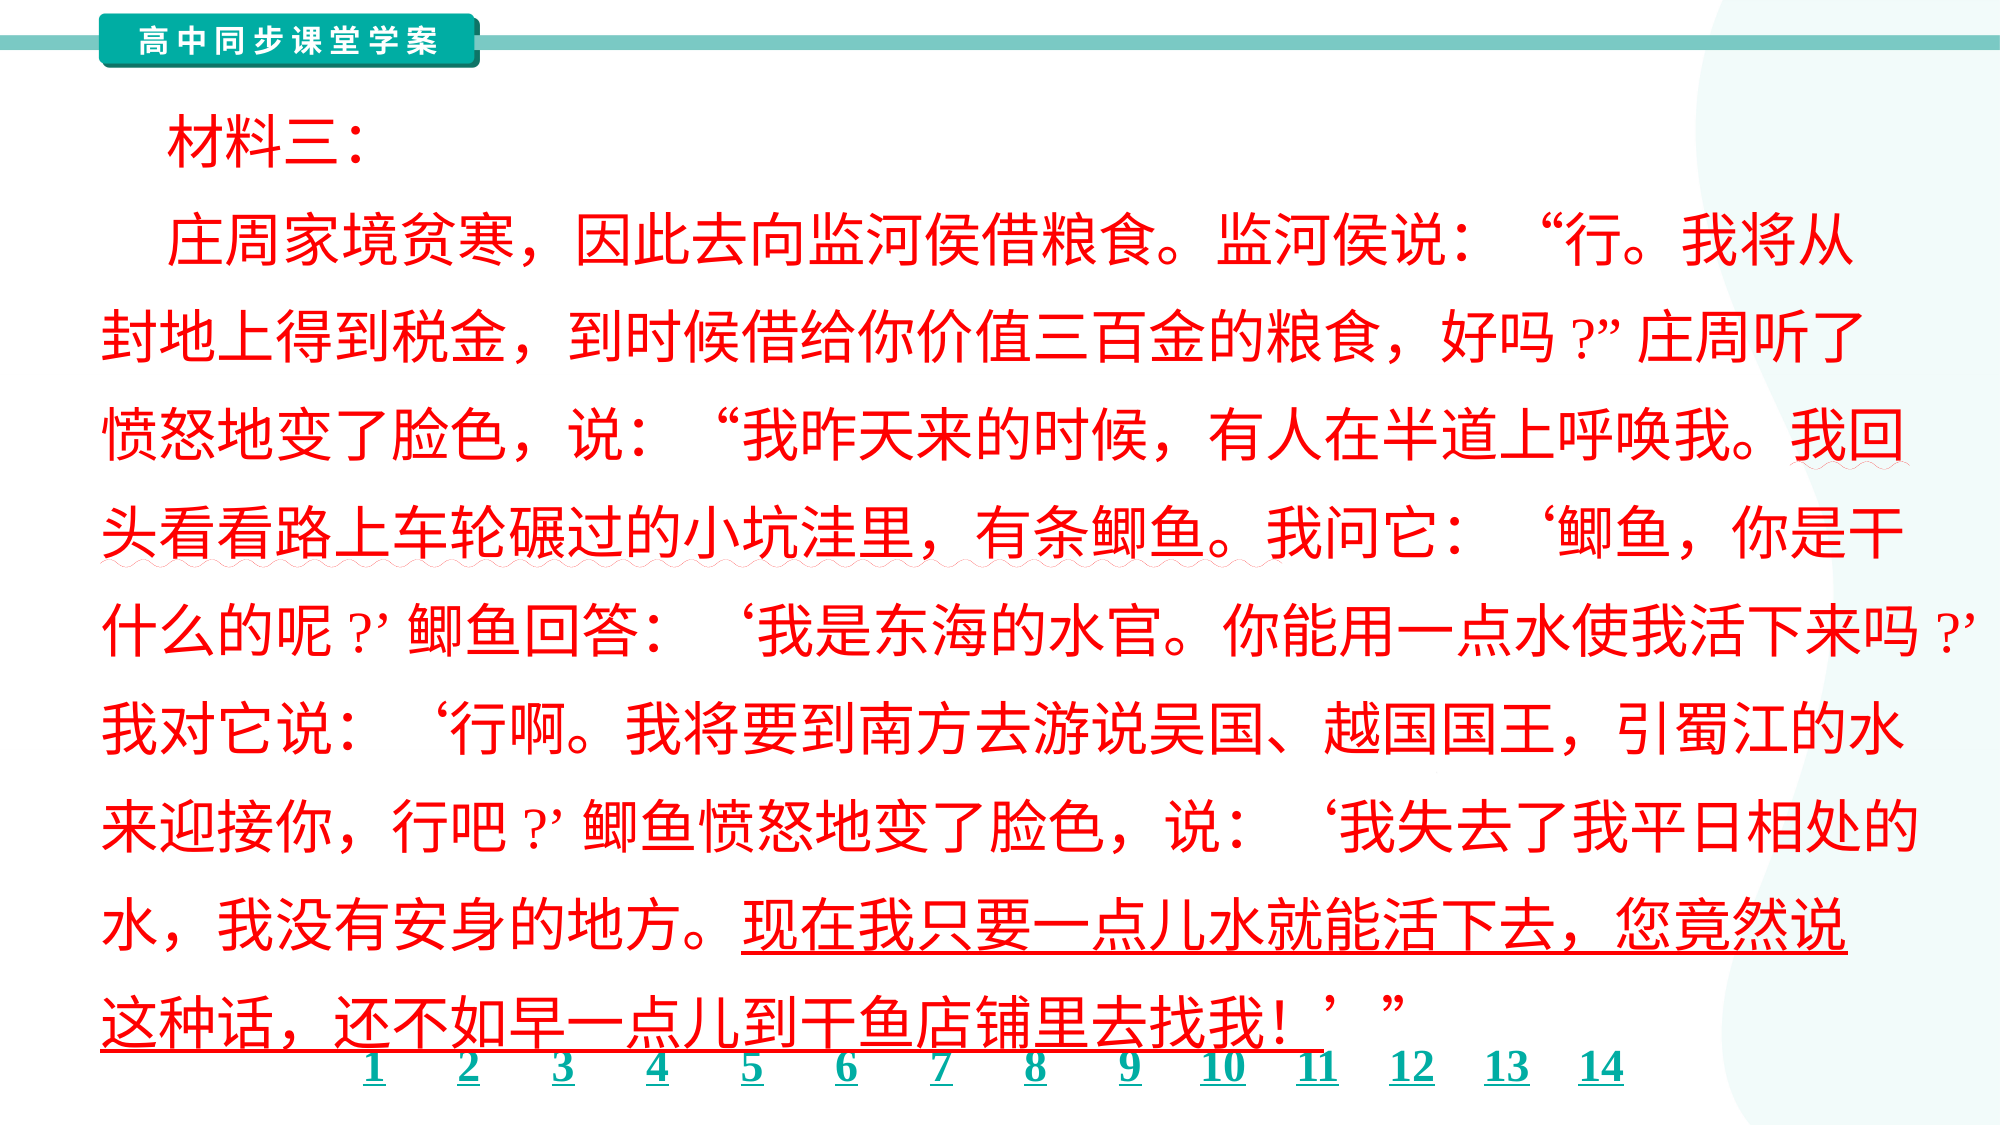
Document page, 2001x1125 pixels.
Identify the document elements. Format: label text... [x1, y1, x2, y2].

picture [0, 0, 2000, 1125]
text_box 材料三： 庄周家境贫寒，因此去向监河侯借粮食。监河侯说：“行。我将从 封地上得到税金，到时候借给你价值三百金的粮食，好吗?”庄周听了 愤怒地变了脸色，说：“我昨天来的时候，有人在半道上呼唤我。我回 头看看路上车轮碾过的小坑洼里，有条鲫鱼。我问它：‘鲫鱼，你是干 什么的呢?’鲫鱼回答：‘我是东海的水官。你能用一点水使我活下来吗?’ 我对它说：‘行啊。我将要到南方去游说吴国、越国国王，引蜀江的水 来迎接你，行吧?’鲫鱼愤怒地变了脸色，说：‘我失去了我平日相处的 水，我没有安身的地方。现在我只要一点儿水就能活下去，您竟然说 这种话，还不如早一点儿到干鱼店铺里去找我！’” [100, 76, 1899, 1056]
